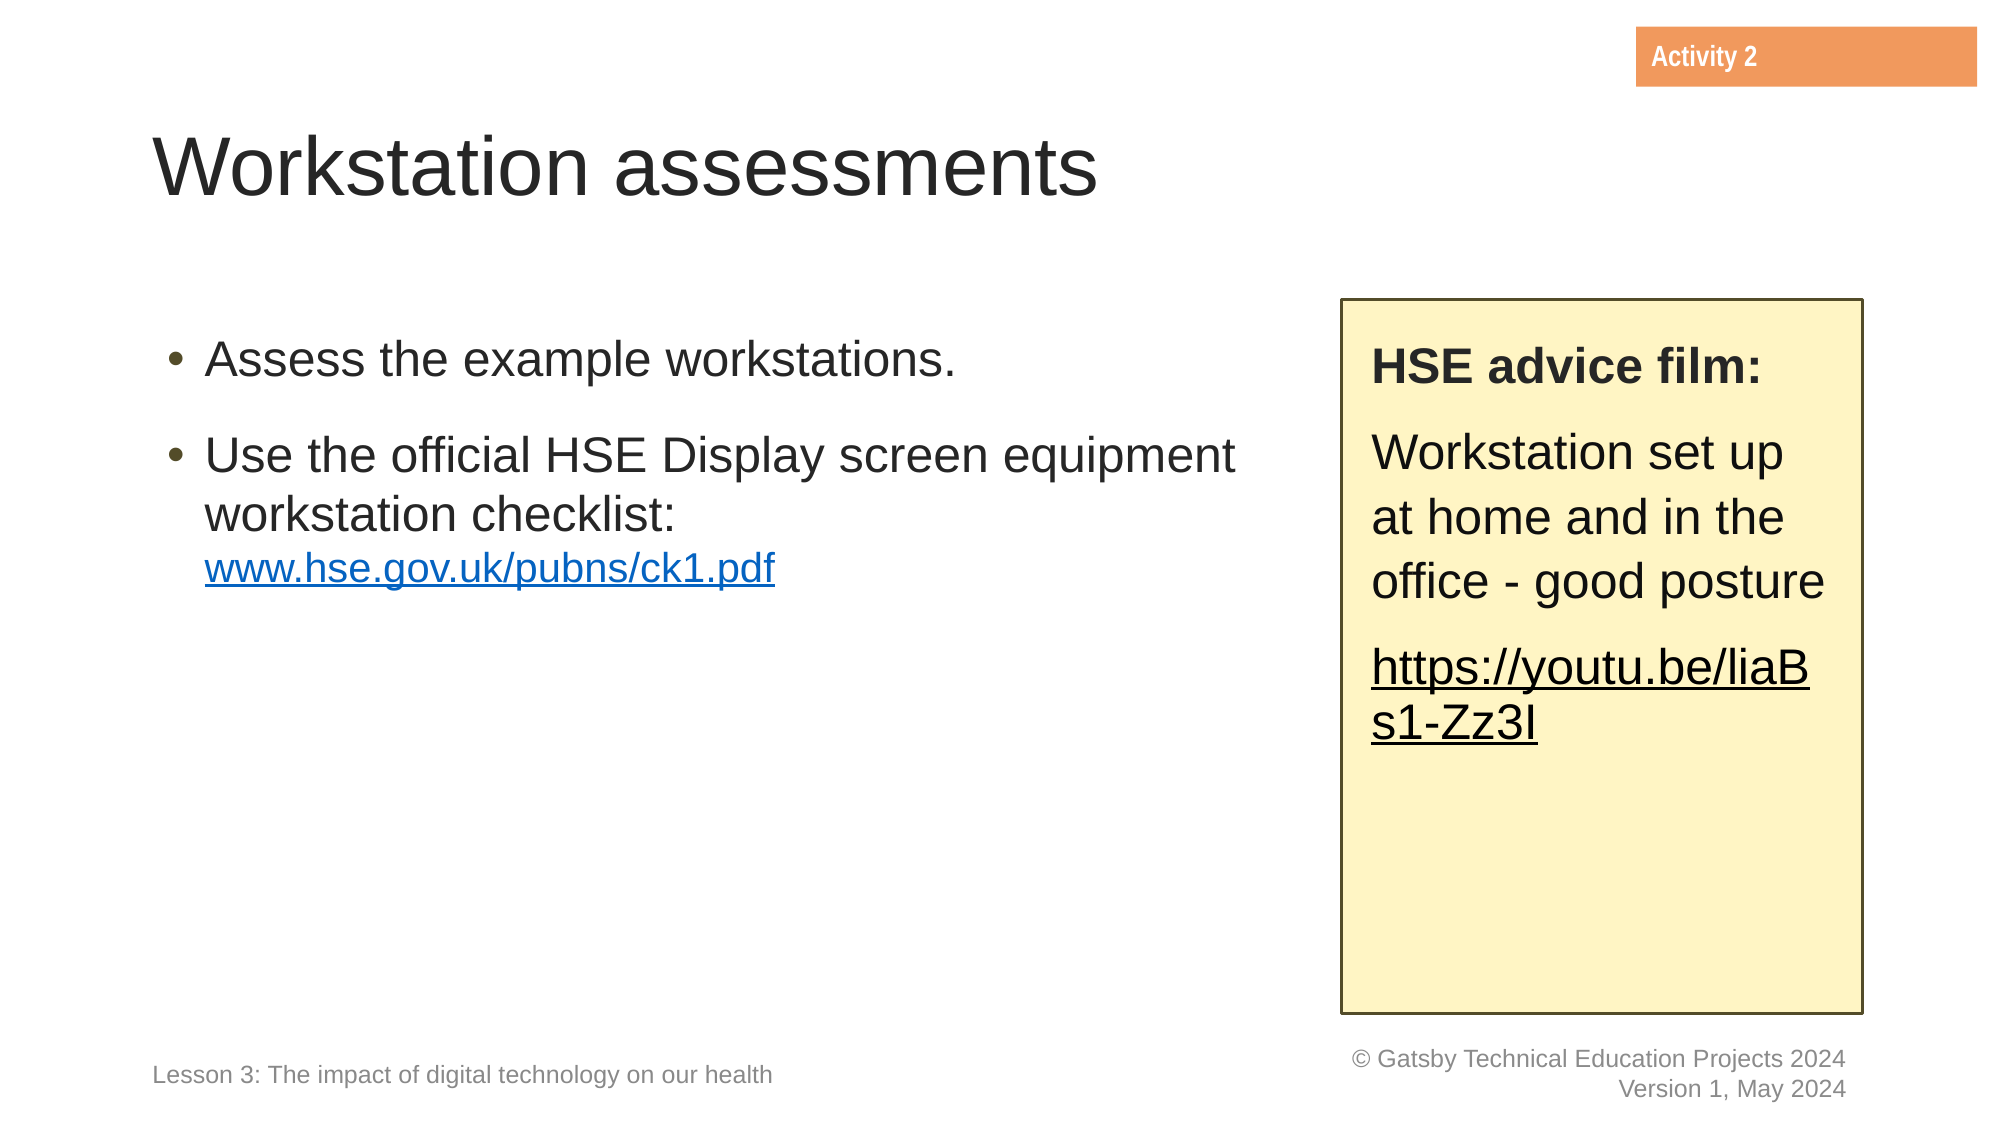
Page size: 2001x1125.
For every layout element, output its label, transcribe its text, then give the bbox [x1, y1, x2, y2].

list Lesson 3: The impact of digital technology on our health [137, 1042, 1024, 1103]
list Assess the example workstations. Use the official HSE Display screen equipment workstation checklist: www.hse.gov.uk/pubns/ck1.pdf [137, 299, 1340, 1014]
list Activity 2 [1636, 26, 1978, 87]
list HSE advice film: Workstation set up at home and in the office - good posture https://youtu.be/liaBs1-Zz3I [1340, 298, 1864, 1015]
title Workstation assessments [137, 59, 1863, 278]
